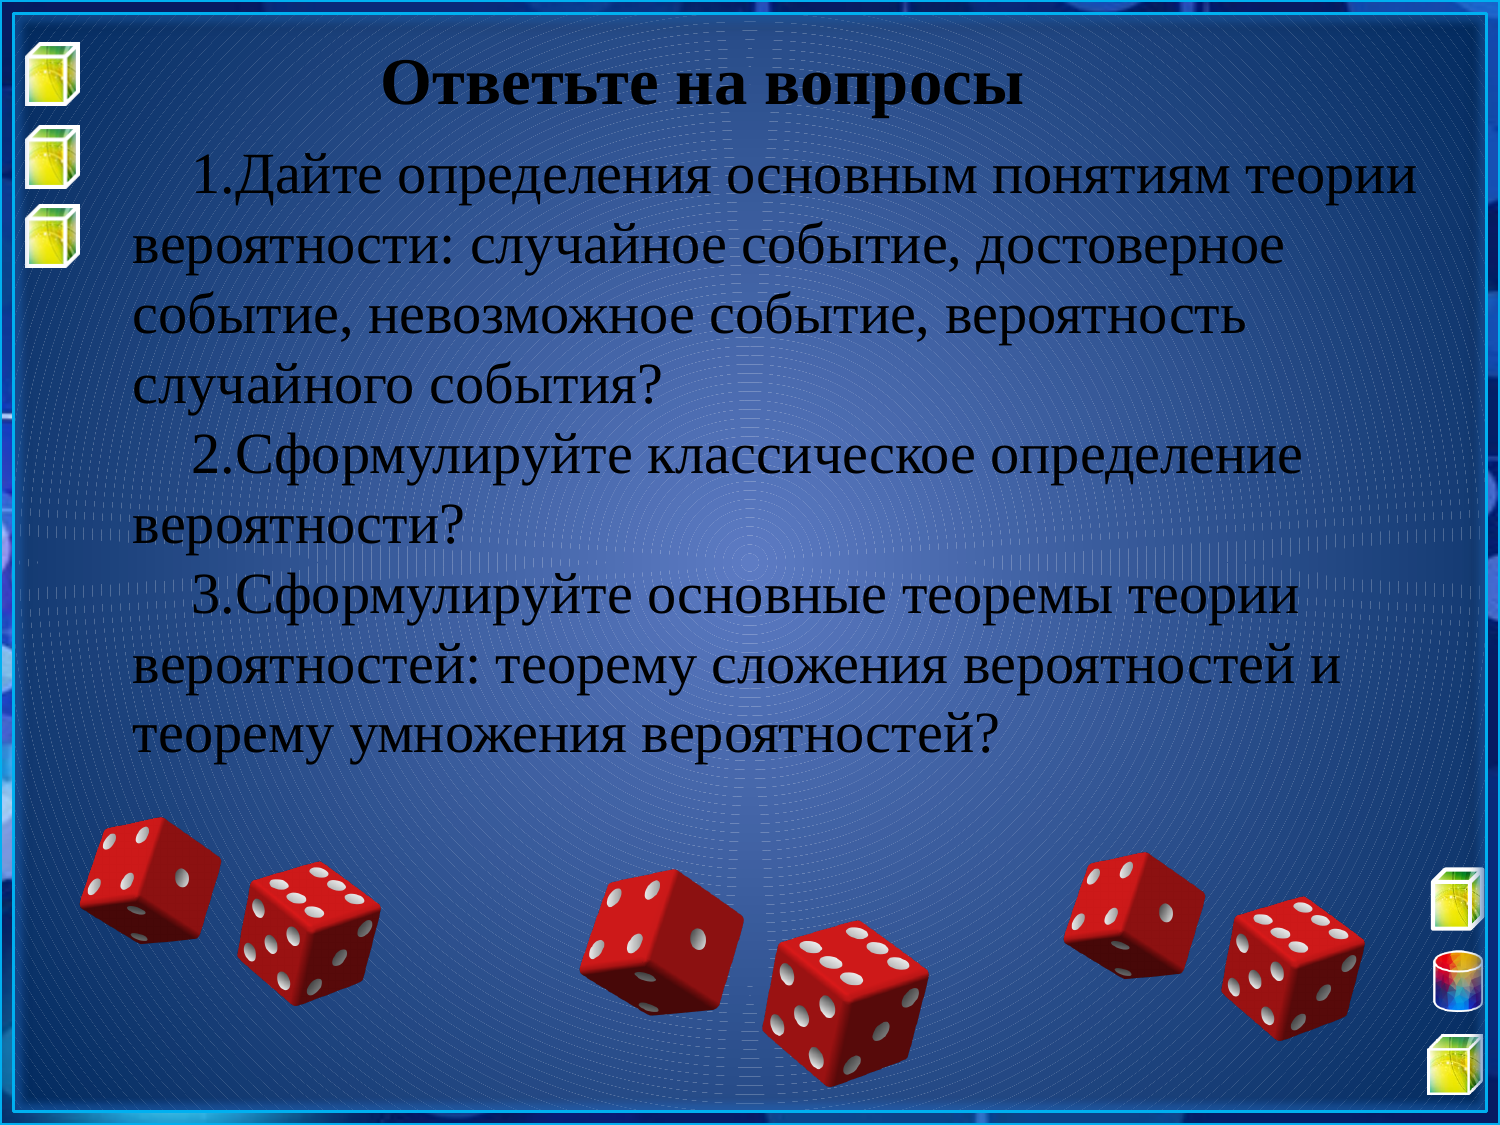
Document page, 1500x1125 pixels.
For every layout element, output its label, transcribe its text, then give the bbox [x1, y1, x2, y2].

text_box 1.Дайте определения основным понятиям теории вероятности: случайное событие, достоверное событие, невозможное событие, вероятность случайного события? 2.Сформулируйте классическое определение вероятности? 3.Сформулируйте основные теоремы теории вероятностей: теорему сложения вероятностей и теорему умножения вероятностей? [118, 127, 1471, 772]
text_box Ответьте на вопросы [230, 30, 1176, 126]
picture [3, 3, 1497, 1122]
